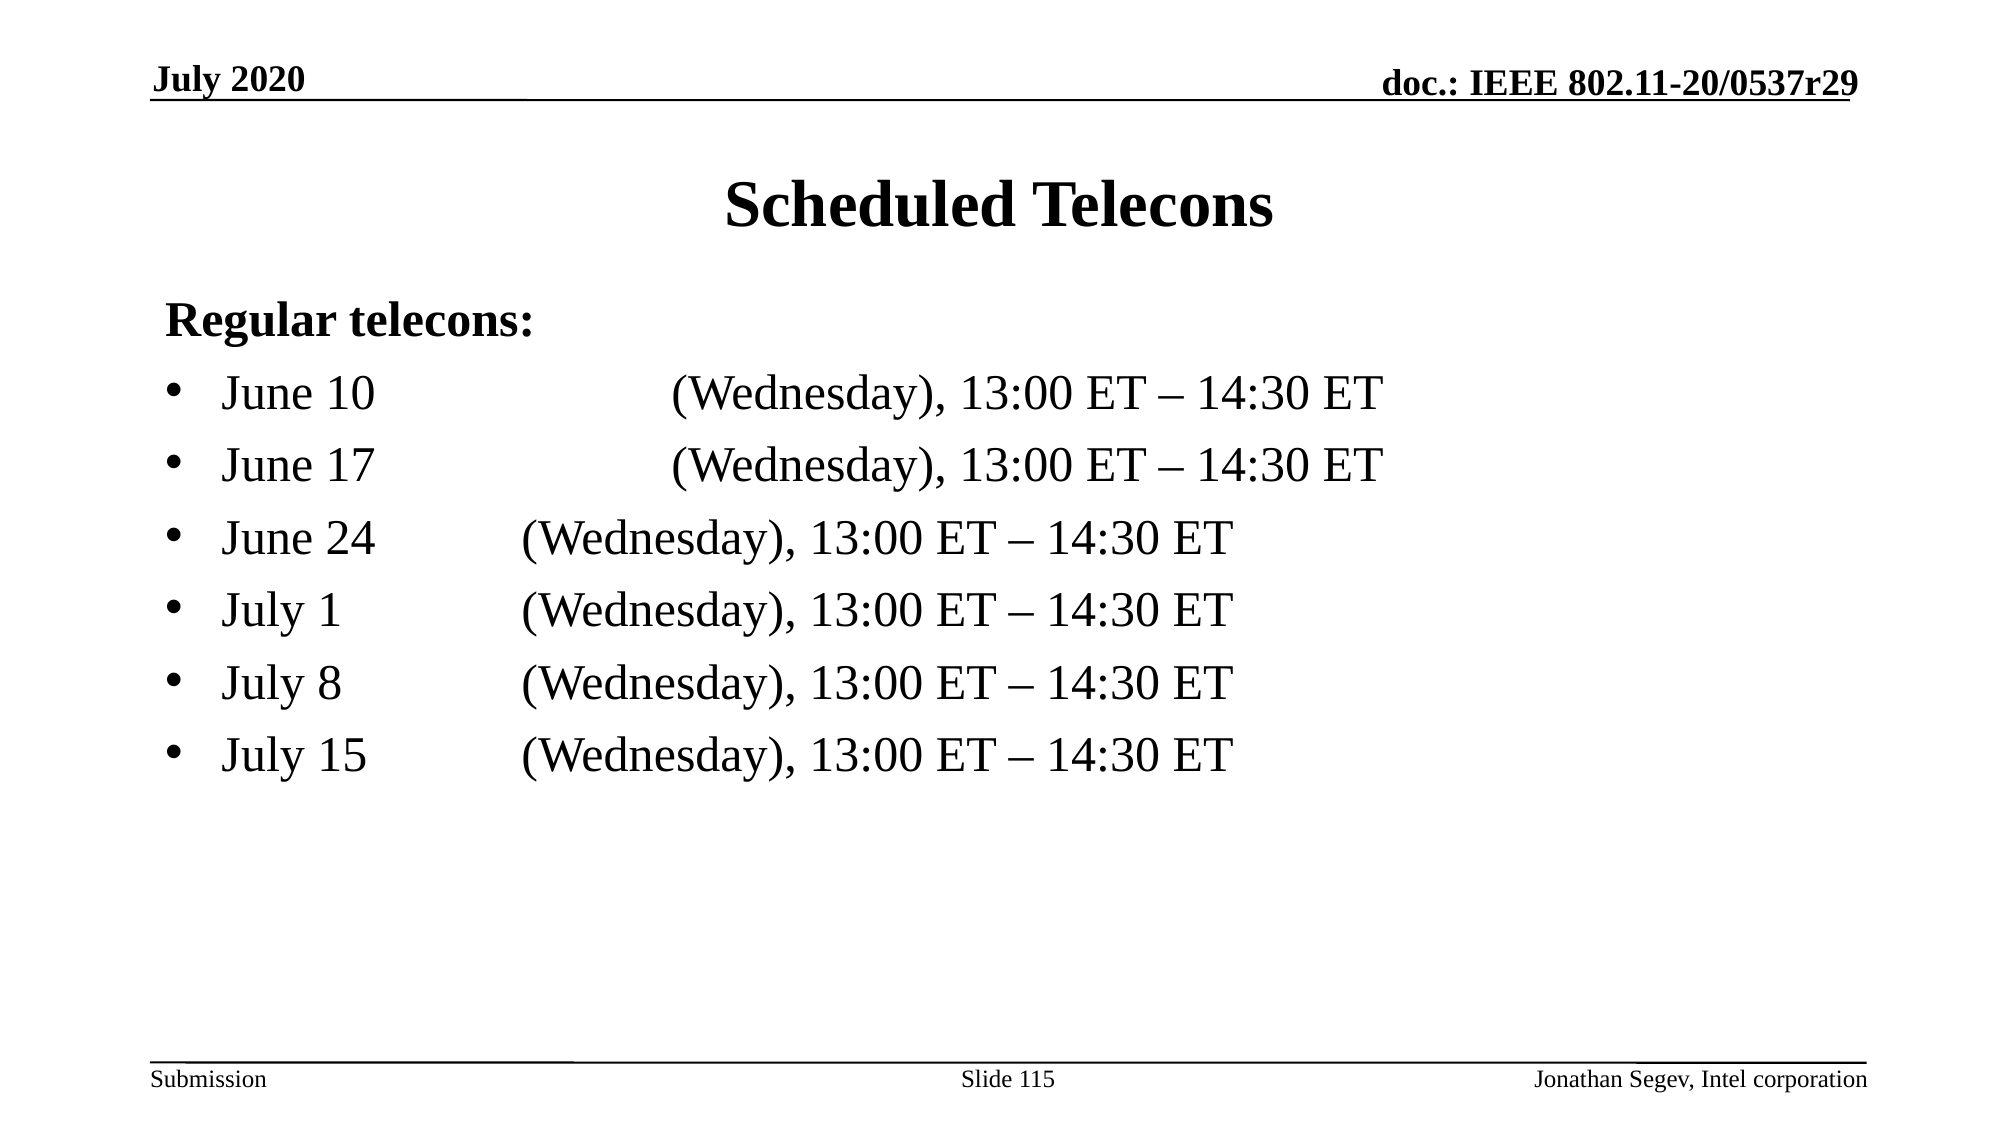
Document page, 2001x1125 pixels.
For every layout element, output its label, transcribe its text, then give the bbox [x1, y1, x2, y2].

title Scheduled Telecons [149, 112, 1850, 278]
footer Jonathan Segev, Intel corporation [1171, 1061, 1869, 1093]
slide_number Slide 115 [950, 1061, 1067, 1123]
list Regular telecons: June 10 (Wednesday), 13:00 ET – 14:30 ET June 17 (Wednesday), 13:00 ET – 14:30 ET June 24 (Wednesday), 13:00 ET – 14:30 ET July 1 (Wednesday), 13:00 ET – 14:30 ET July 8 (Wednesday), 13:00 ET – 14:30 ET July 15 (Wednesday), 13:00 ET – 14:30 ET [149, 278, 1850, 670]
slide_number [152, 54, 563, 100]
